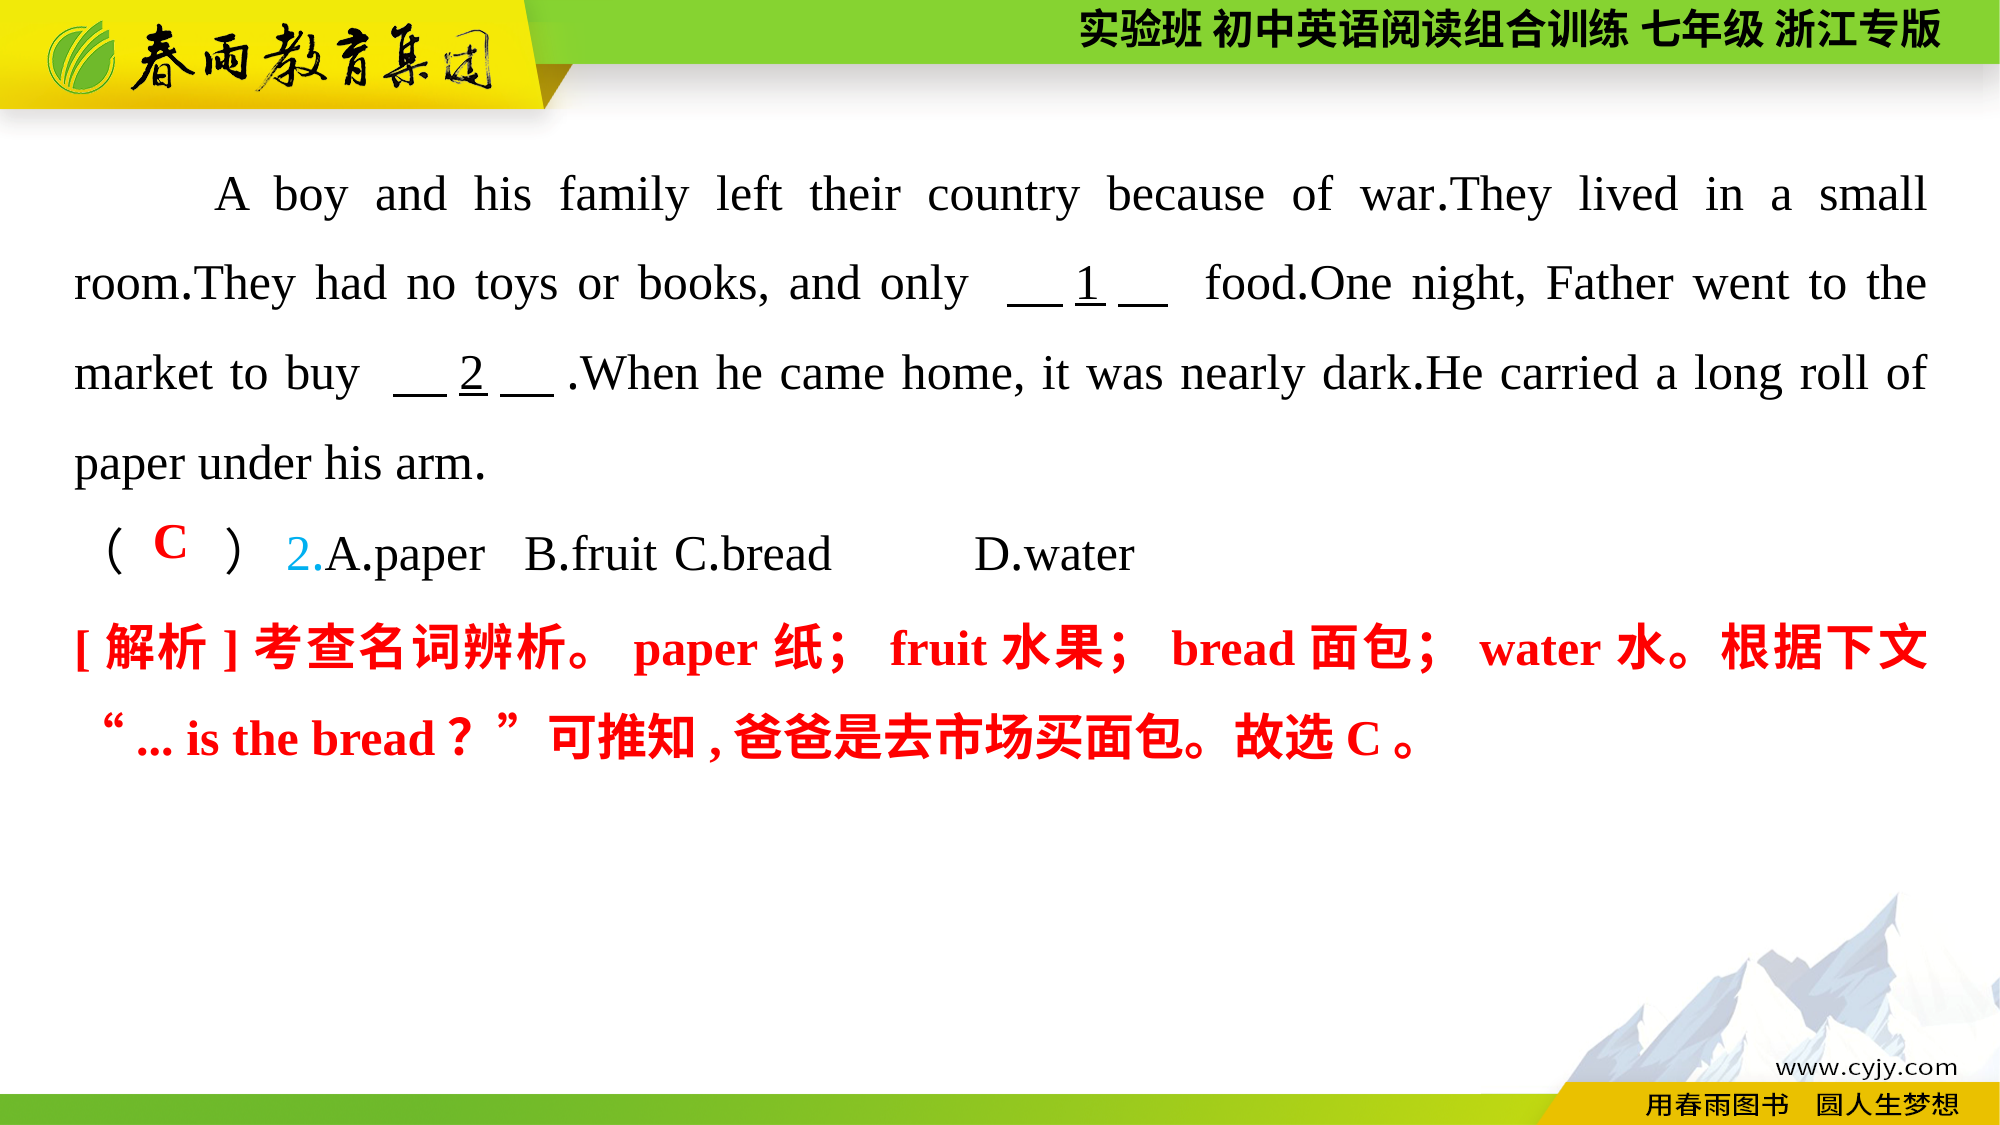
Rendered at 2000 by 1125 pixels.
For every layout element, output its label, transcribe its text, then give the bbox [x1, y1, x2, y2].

text_box C [138, 501, 204, 577]
text_box [解析]考查名词辨析。paper纸；fruit水果；bread面包；water水。根据下文“... is the bread？”可推知,爸爸是去市场买面包。故选C。 [59, 577, 1944, 773]
list A boy and his family left their country because of war.They lived in a small room.They had no toys or books, and only 1 food.One night, Father went to the market to buy 2 .When he came home, it was nearly dark.He carried a long roll of paper under his arm. （ ）2.A.paper B.fruit C.bread D.water [59, 122, 1944, 577]
picture [0, 0, 2000, 1125]
